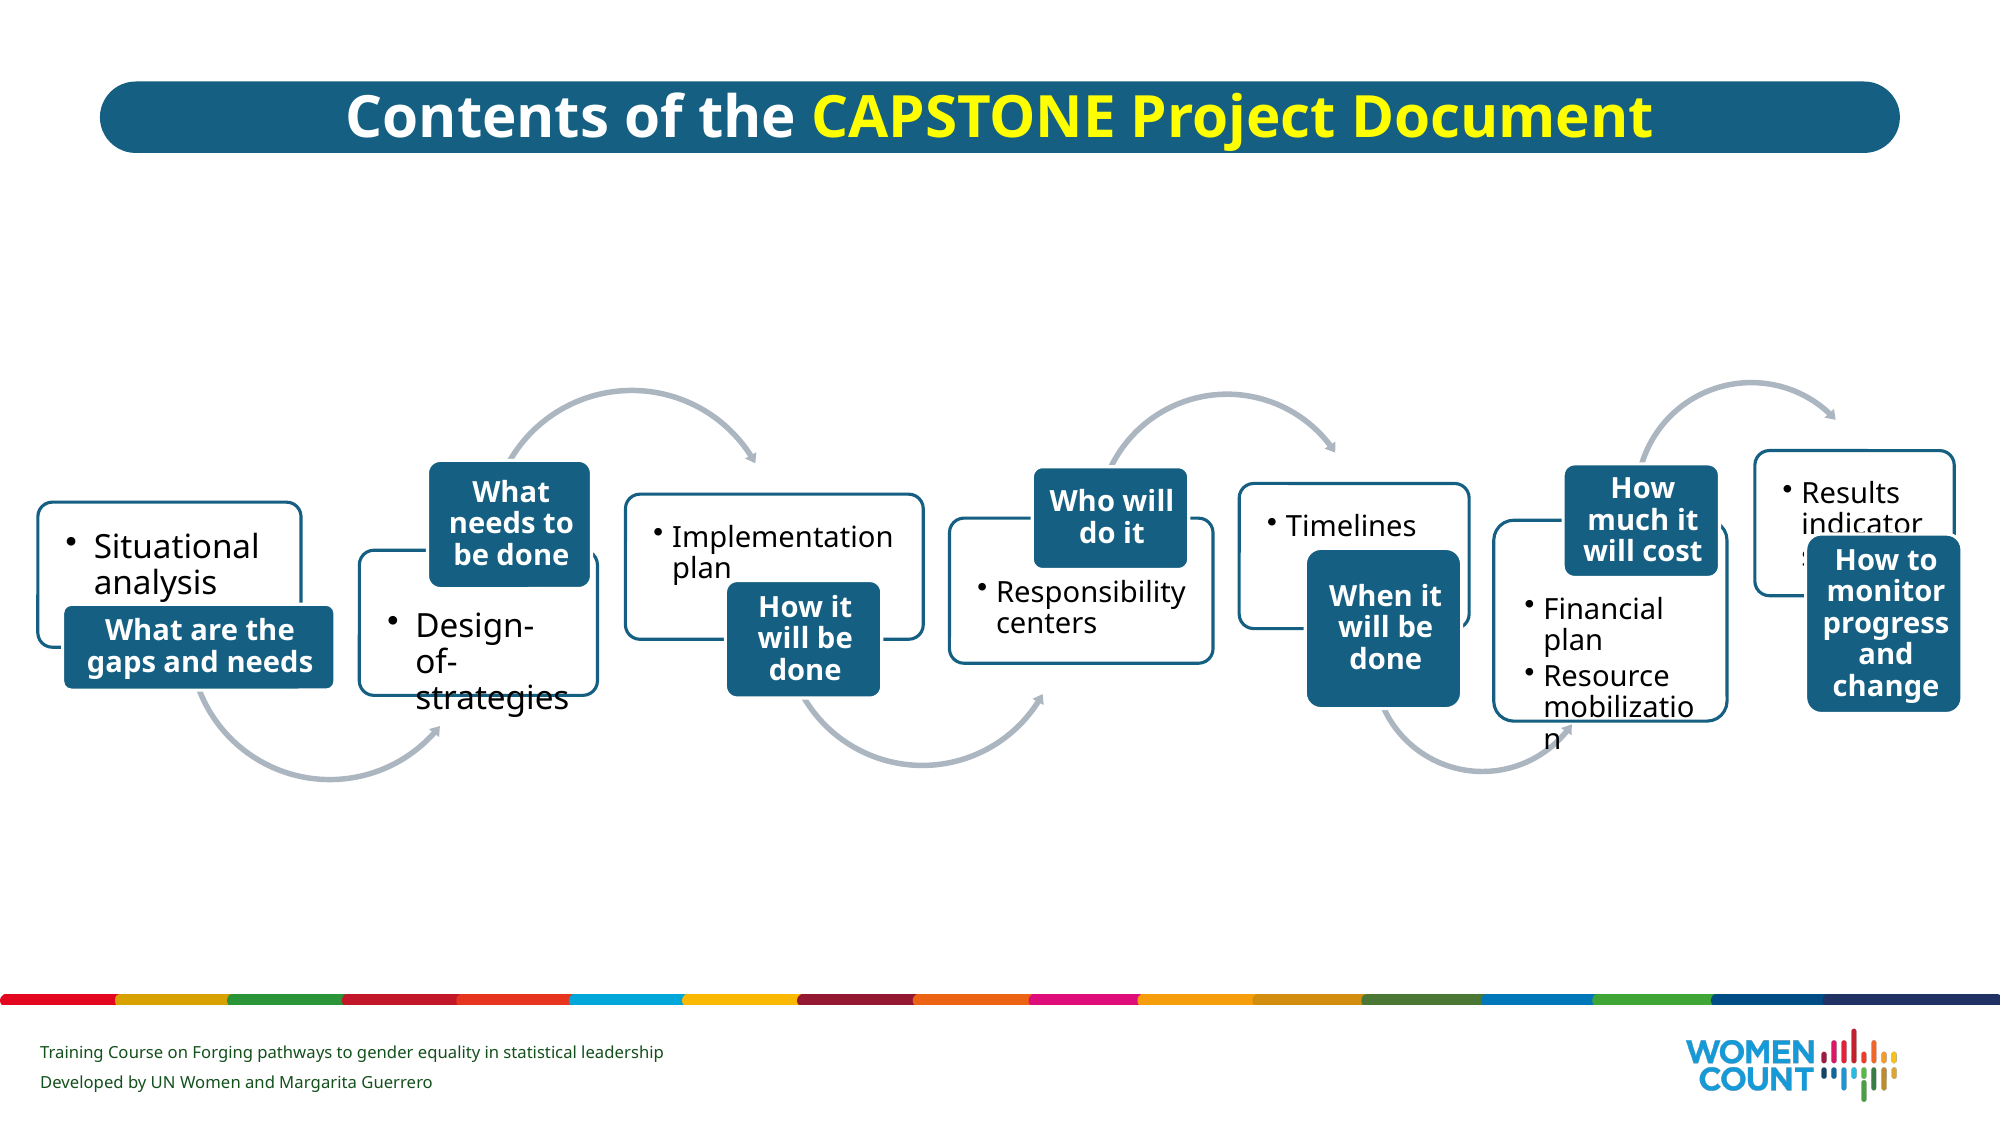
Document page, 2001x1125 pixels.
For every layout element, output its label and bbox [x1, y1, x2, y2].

text_box [36, 35, 1964, 1125]
